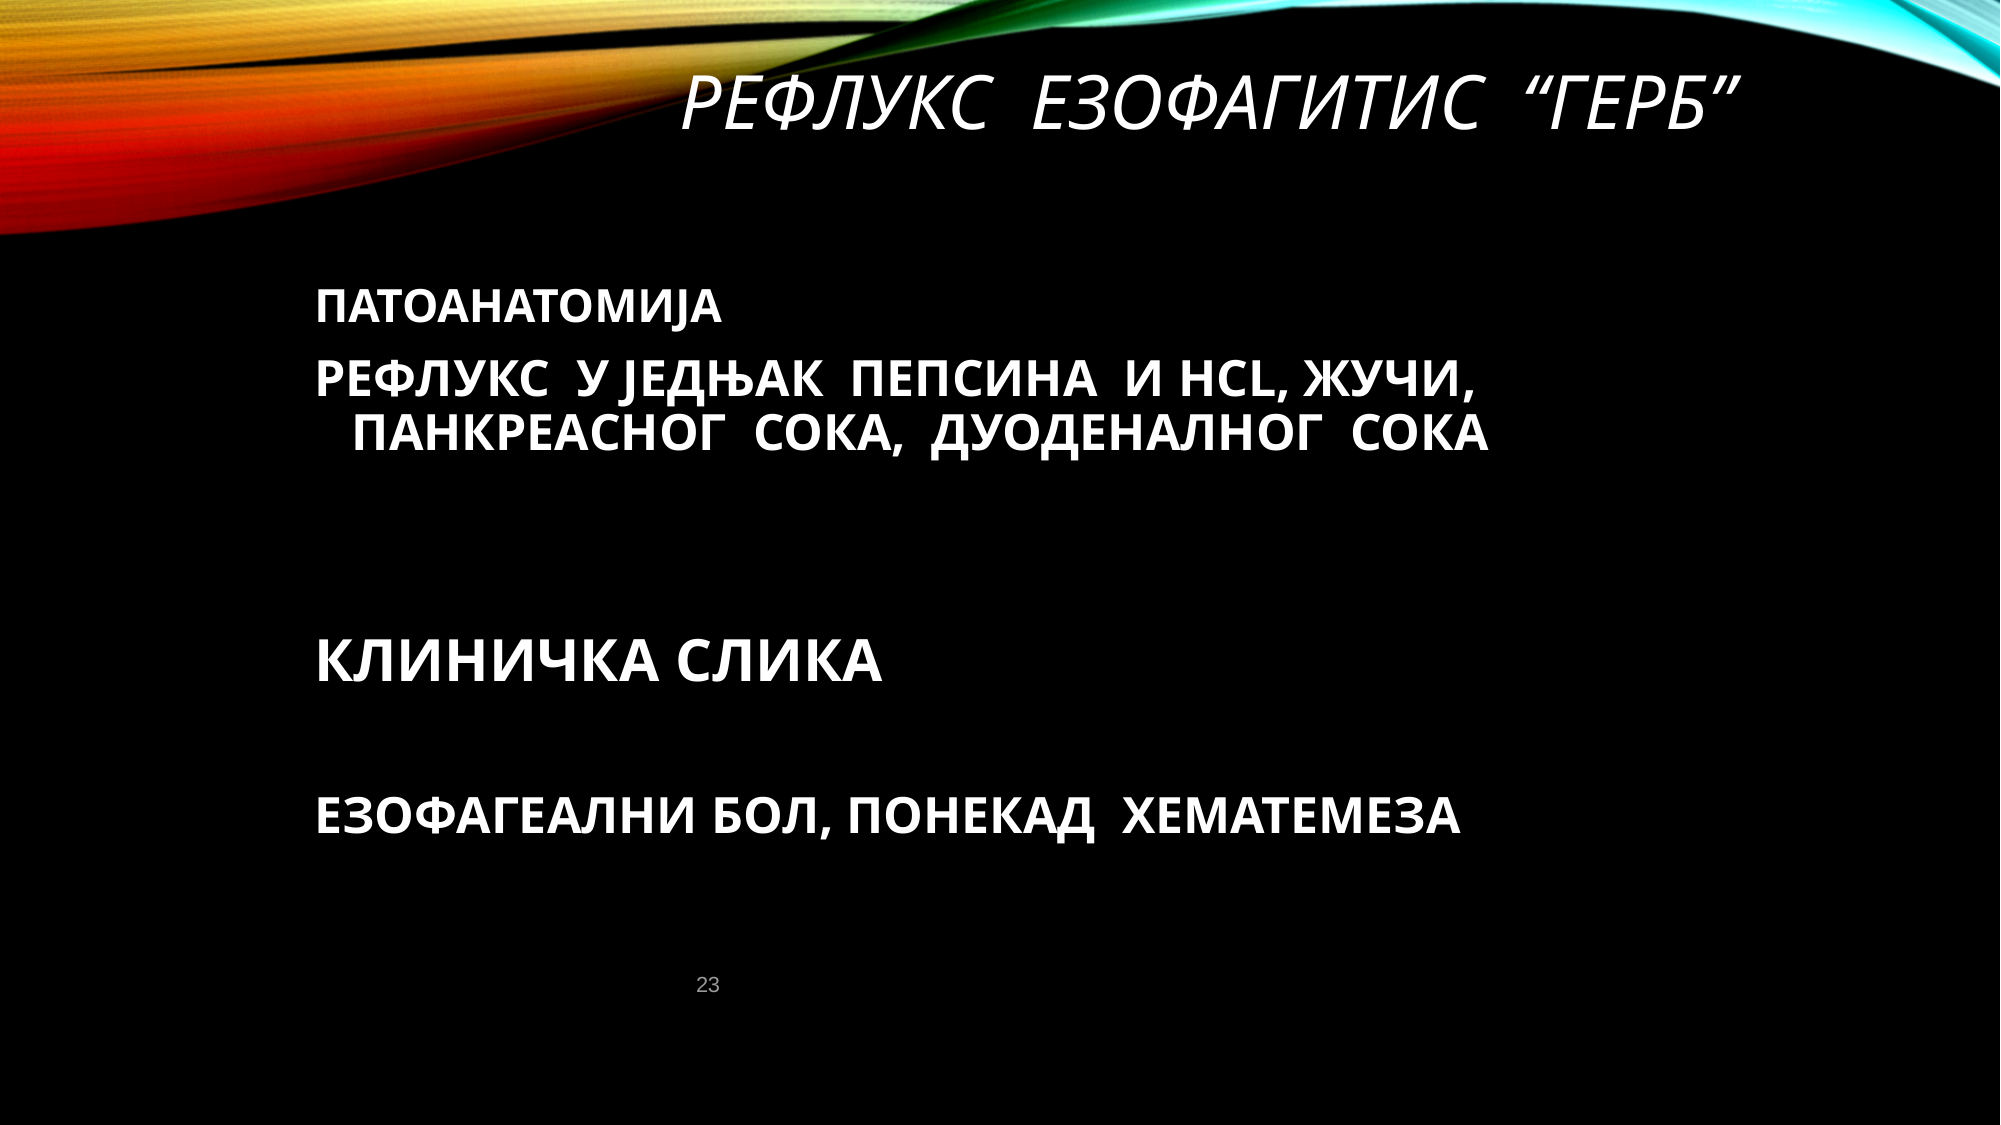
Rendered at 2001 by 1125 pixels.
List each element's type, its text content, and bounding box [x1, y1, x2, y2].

title РЕФЛУКС ЕЗОФАГИТИС “ГЕРБ” [249, 0, 1750, 211]
slide_number 23 [384, 958, 735, 1009]
picture [0, 0, 2000, 237]
list ПАТОАНАТОМИЈА РЕФЛУКС У ЈЕДЊАК ПЕПСИНА И HCL, ЖУЧИ, ПАНКРЕАСНОГ СОКА, ДУОДЕНАЛНОГ СОКА КЛИНИЧКА СЛИКА ЕЗОФАГЕАЛНИ БОЛ, ПОНЕКАД ХЕМАТЕМЕЗА [299, 275, 1721, 1035]
